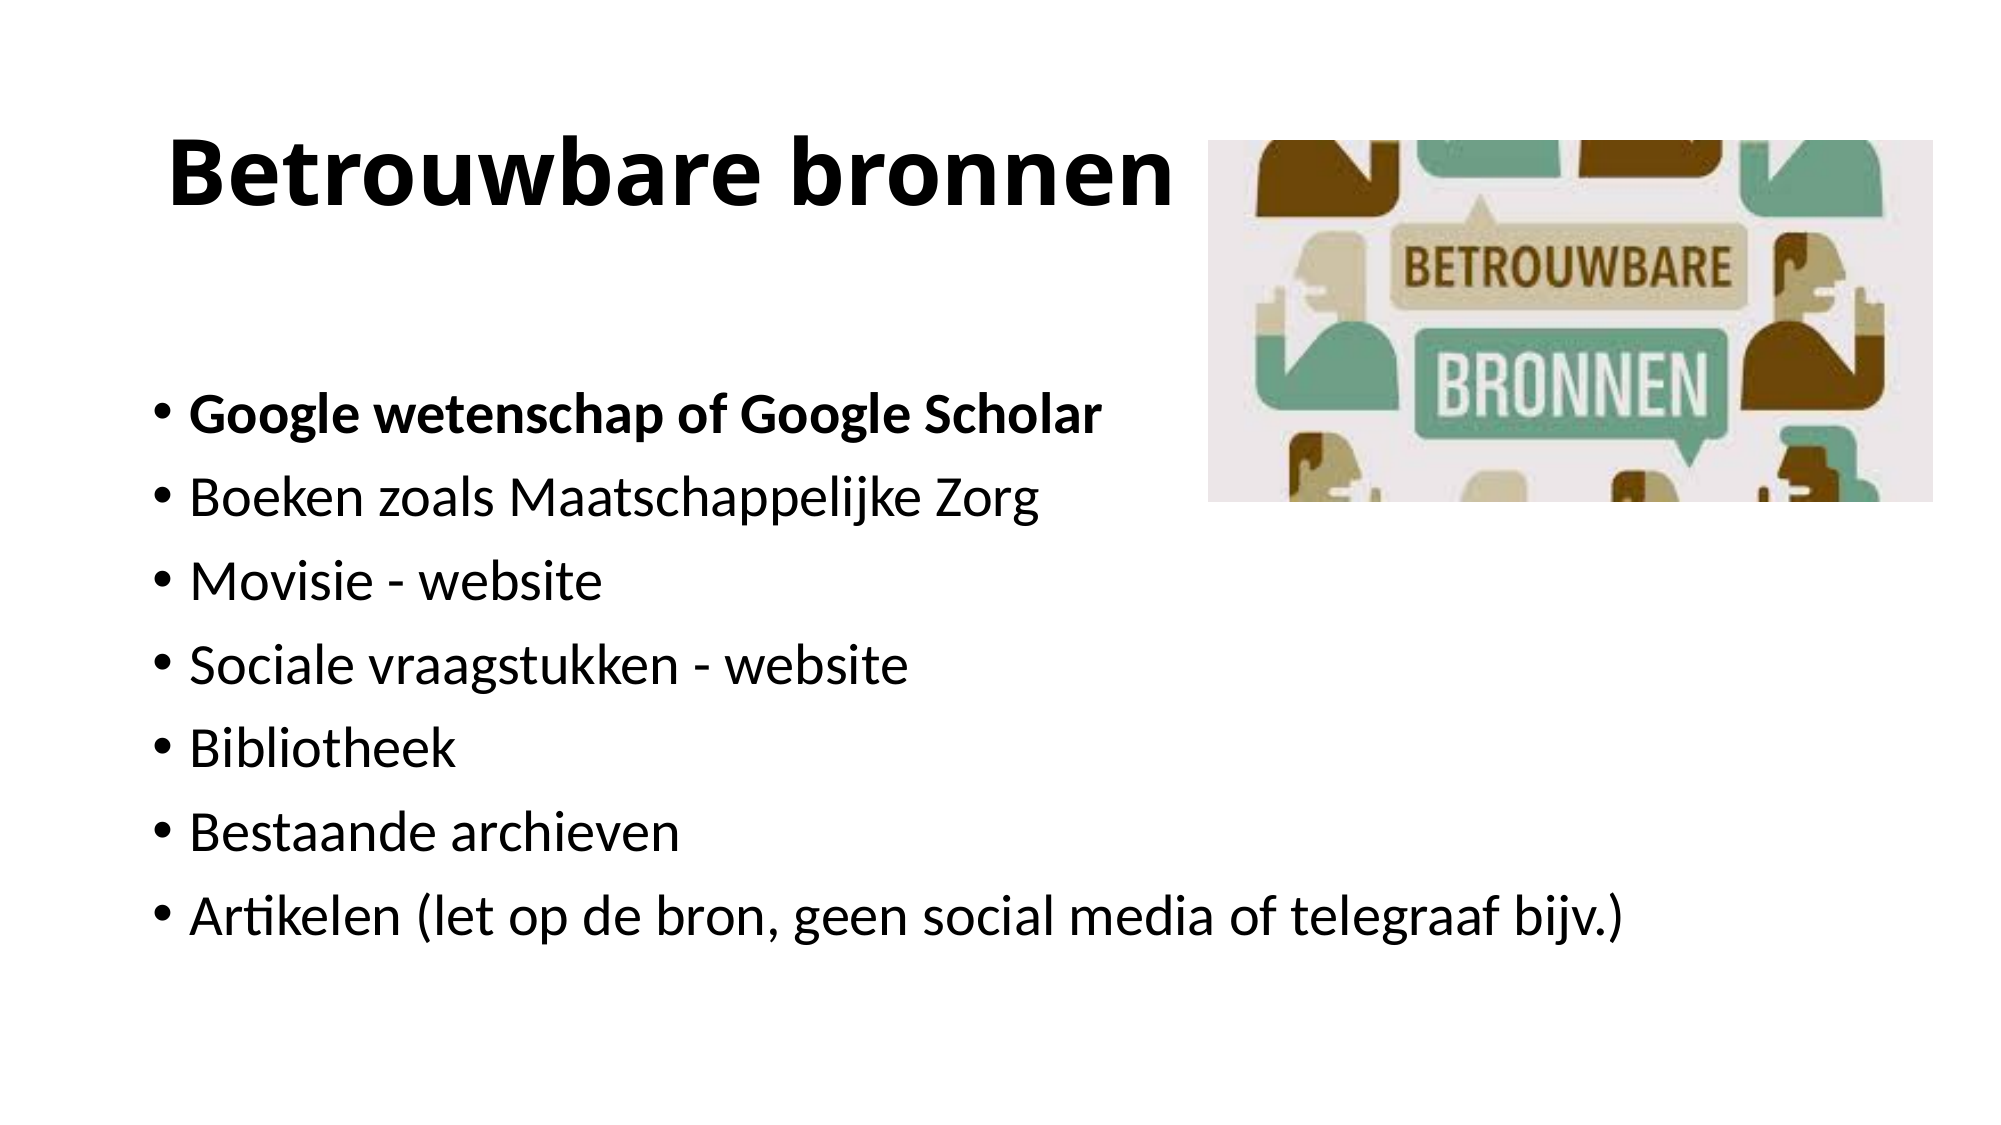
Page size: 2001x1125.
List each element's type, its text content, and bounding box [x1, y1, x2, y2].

picture [1208, 140, 1933, 503]
list Google wetenschap of Google Scholar Boeken zoals Maatschappelijke Zorg Movisie - website Sociale vraagstukken - website Bibliotheek Bestaande archieven Artikelen (let op de bron, geen social media of telegraaf bijv.) [137, 284, 1863, 999]
title Betrouwbare bronnen [150, 67, 1876, 284]
